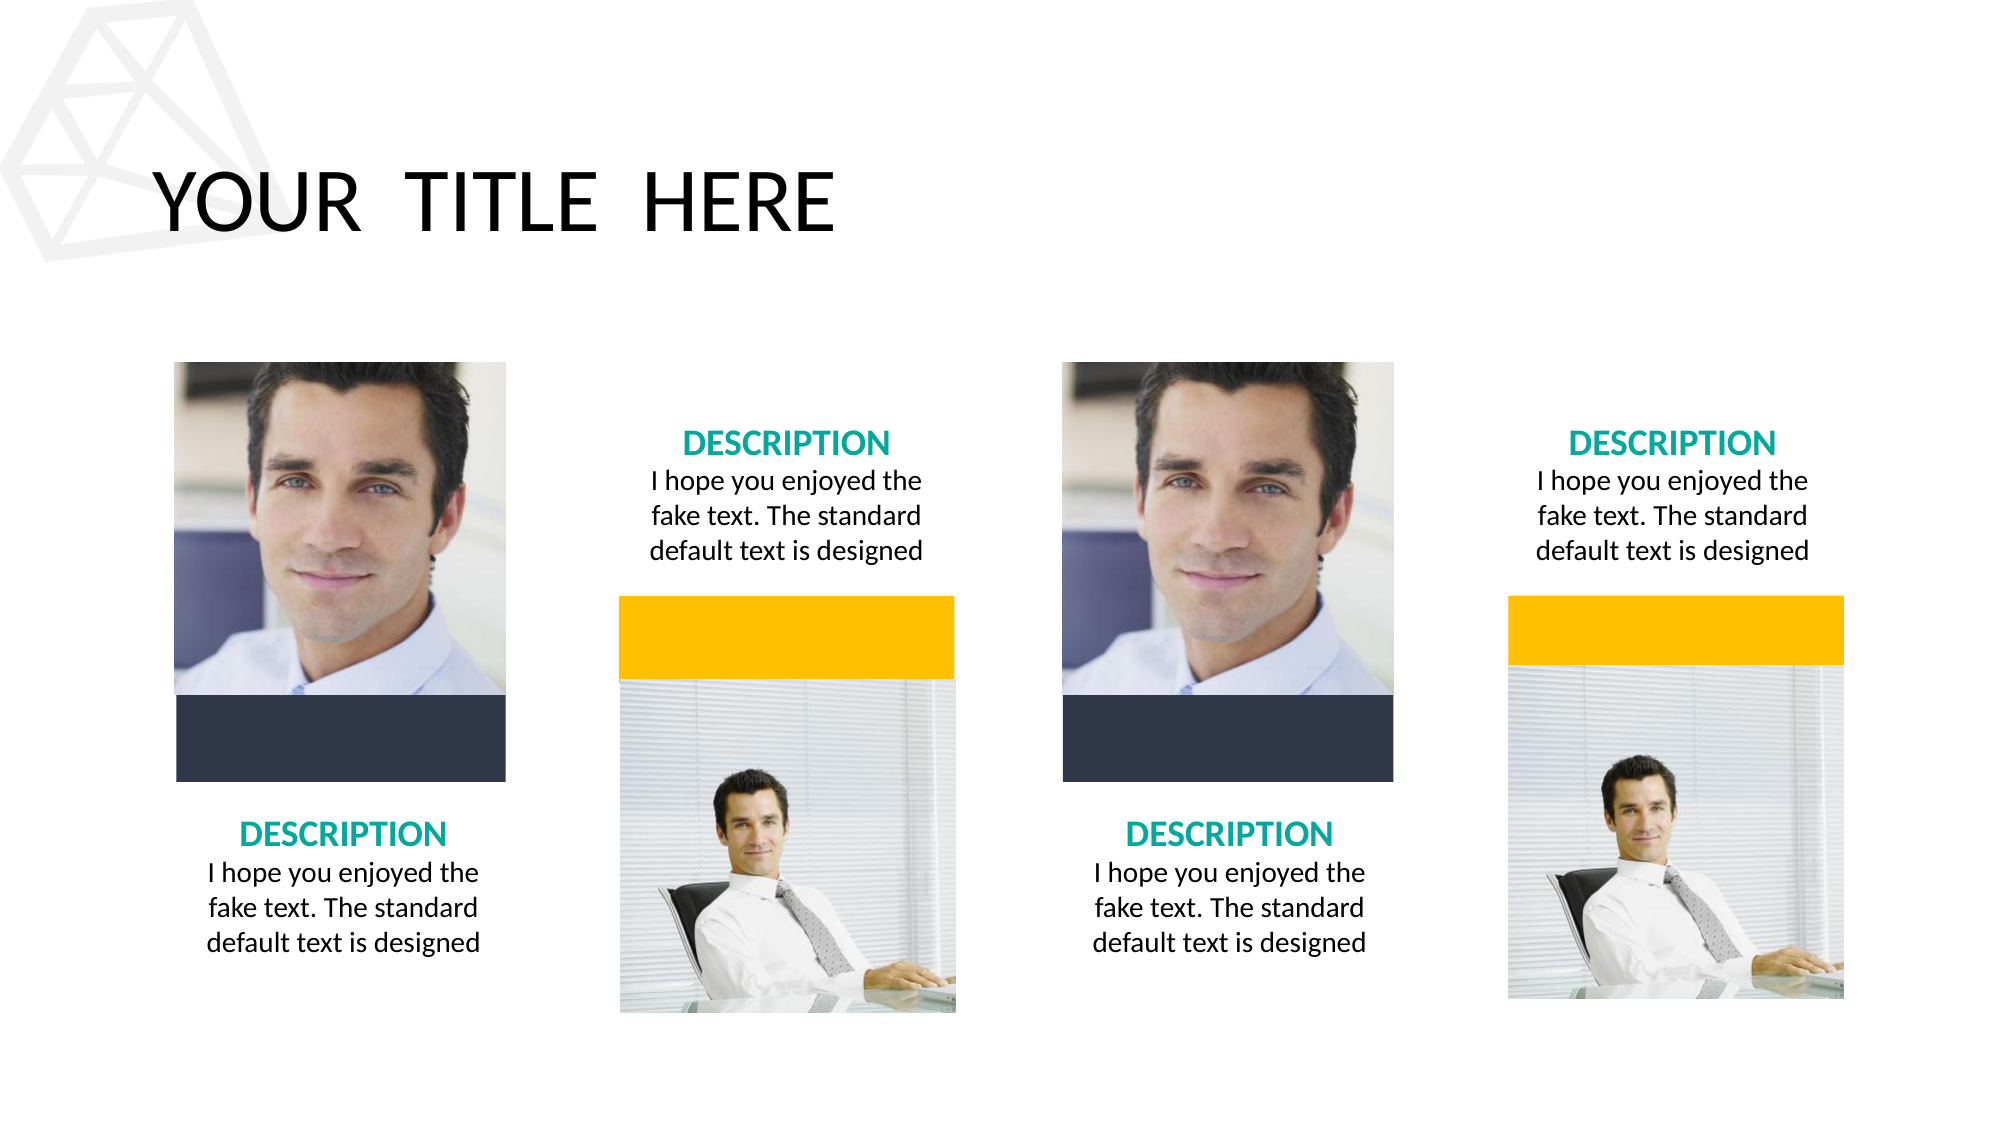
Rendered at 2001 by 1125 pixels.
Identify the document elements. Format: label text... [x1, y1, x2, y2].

text_box I hope you enjoyed the fake text. The standard default text is designed [1061, 845, 1398, 966]
text_box [1507, 594, 1845, 683]
picture [620, 679, 956, 1013]
title YOUR TITLE HERE [137, 59, 1863, 259]
text_box I hope you enjoyed the fake text. The standard default text is designed [175, 845, 512, 966]
text_box DESCRIPTION [1061, 801, 1398, 845]
picture [1508, 665, 1844, 999]
text_box [175, 694, 507, 783]
text_box [618, 595, 955, 684]
picture [174, 362, 506, 695]
text_box I hope you enjoyed the fake text. The standard default text is designed [1505, 454, 1841, 574]
text_box DESCRIPTION [618, 410, 955, 454]
picture [1062, 362, 1394, 695]
text_box [1062, 695, 1394, 783]
text_box DESCRIPTION [1505, 410, 1841, 454]
text_box I hope you enjoyed the fake text. The standard default text is designed [618, 454, 955, 574]
text_box DESCRIPTION [175, 801, 512, 845]
